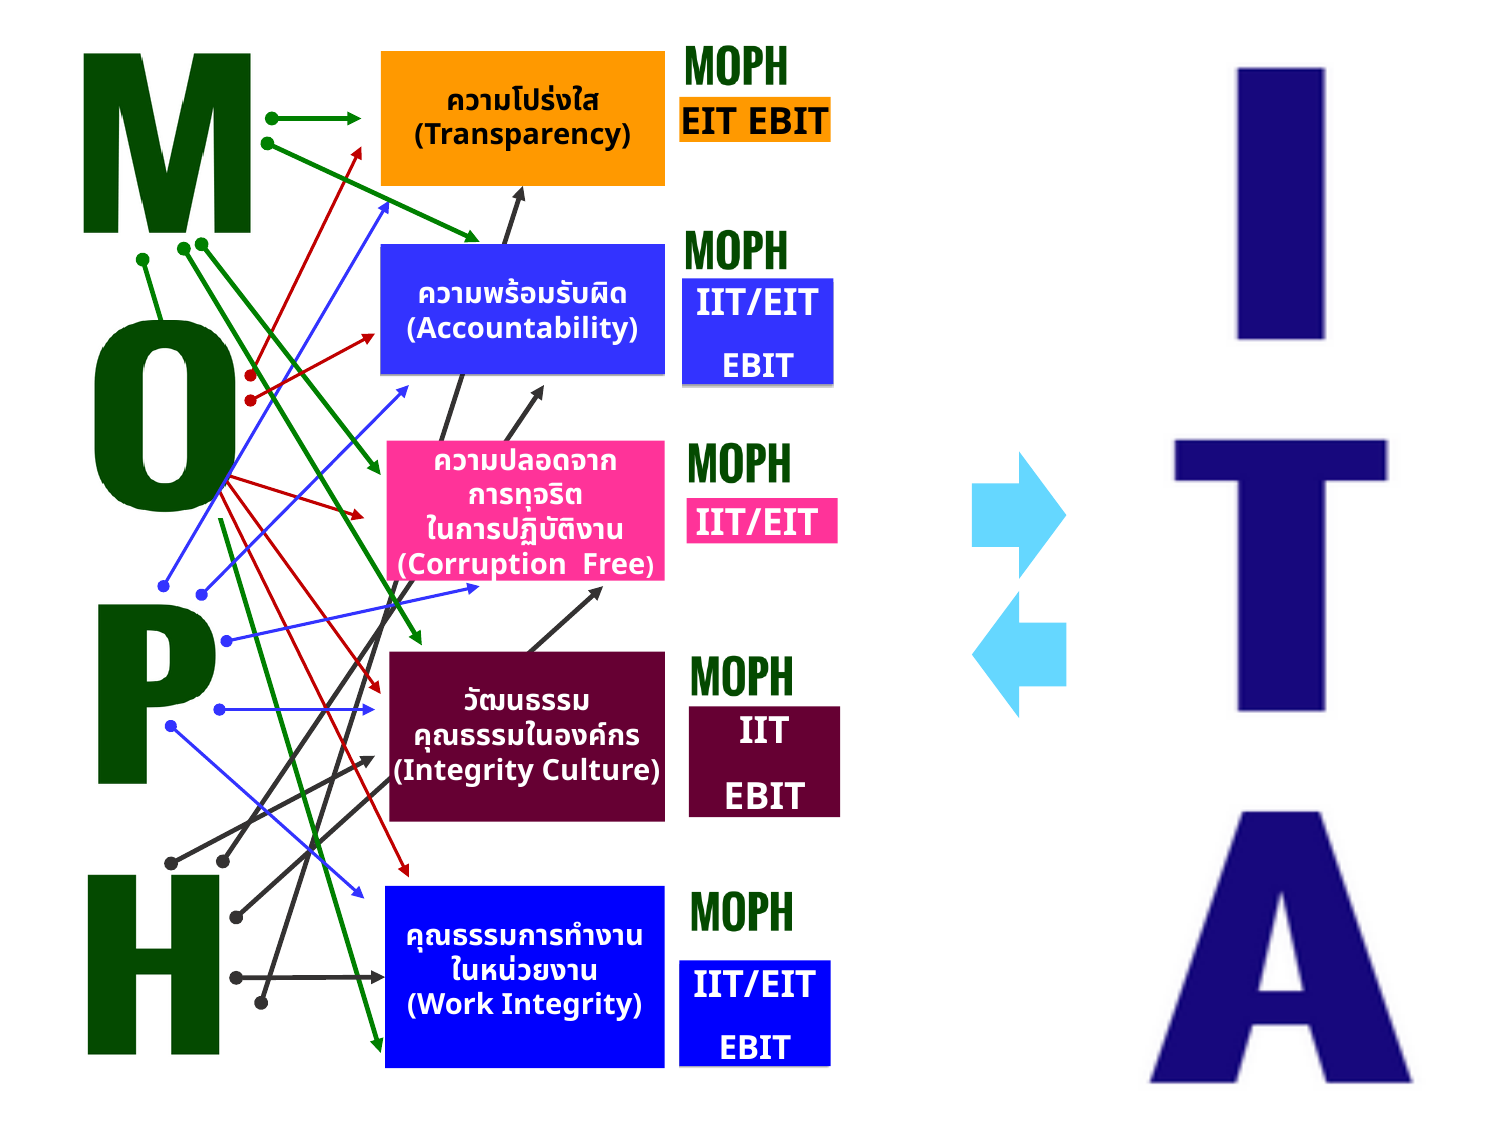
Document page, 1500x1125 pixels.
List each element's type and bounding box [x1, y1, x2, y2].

picture [1111, 26, 1467, 1119]
text_box [971, 450, 1067, 719]
text_box [75, 44, 841, 1071]
